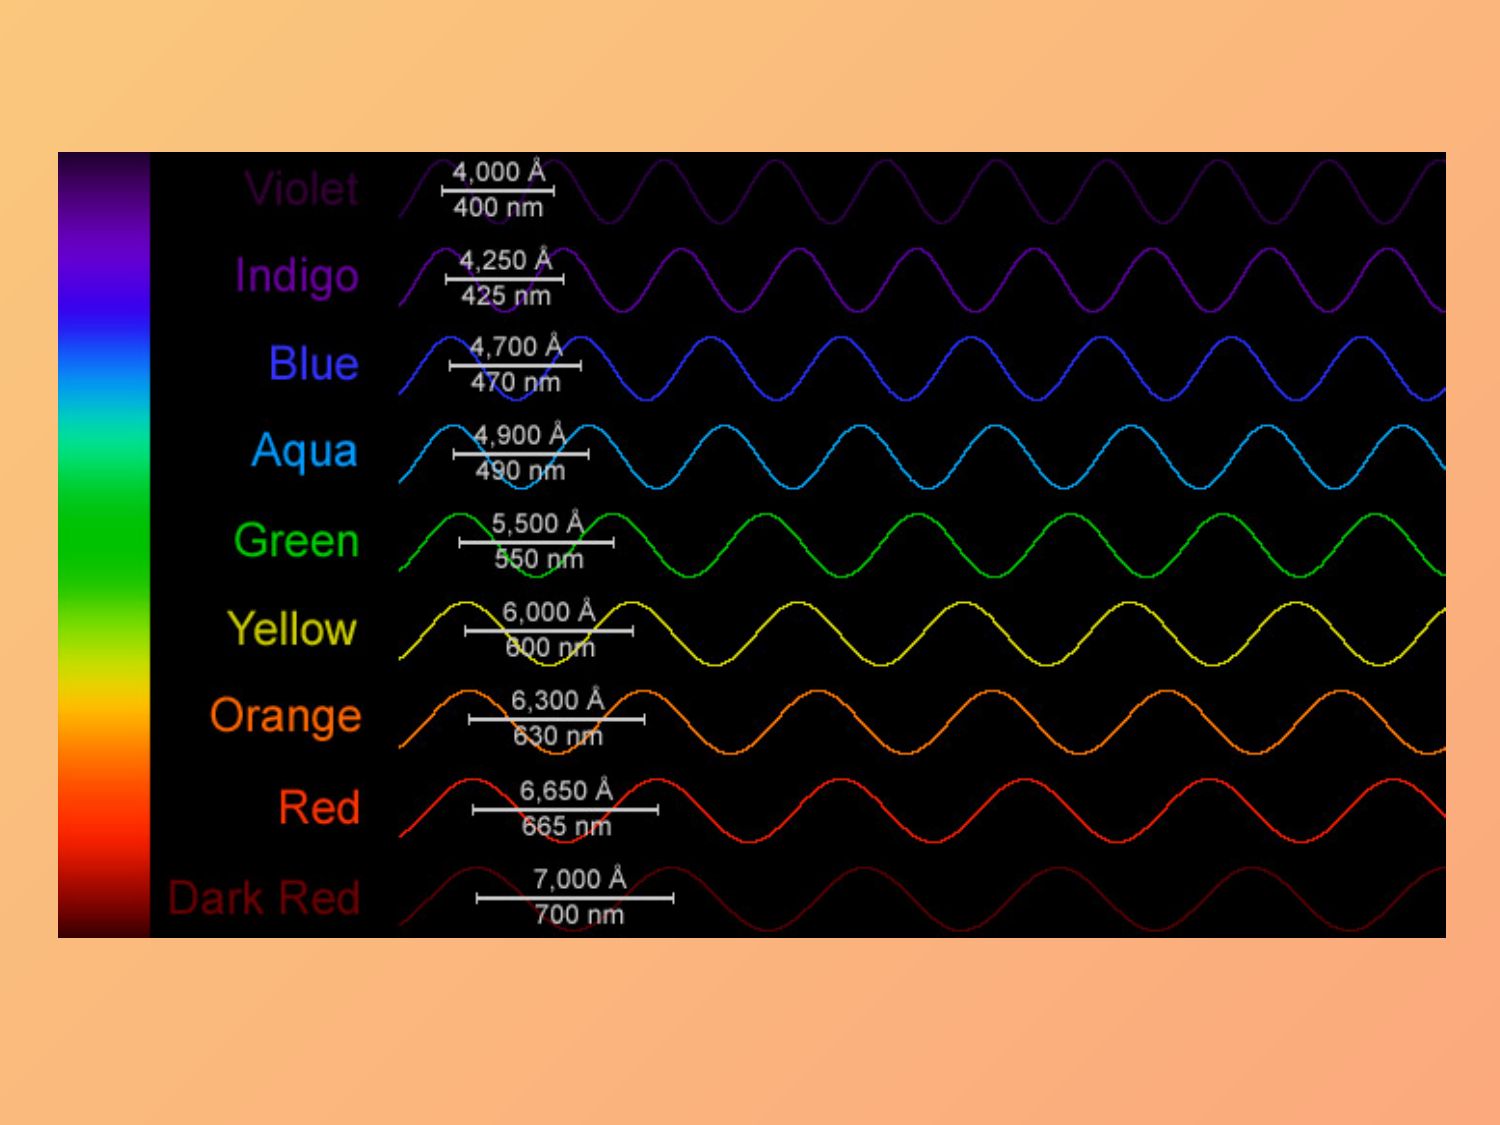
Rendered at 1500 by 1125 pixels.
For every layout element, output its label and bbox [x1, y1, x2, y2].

list [58, 152, 1446, 938]
